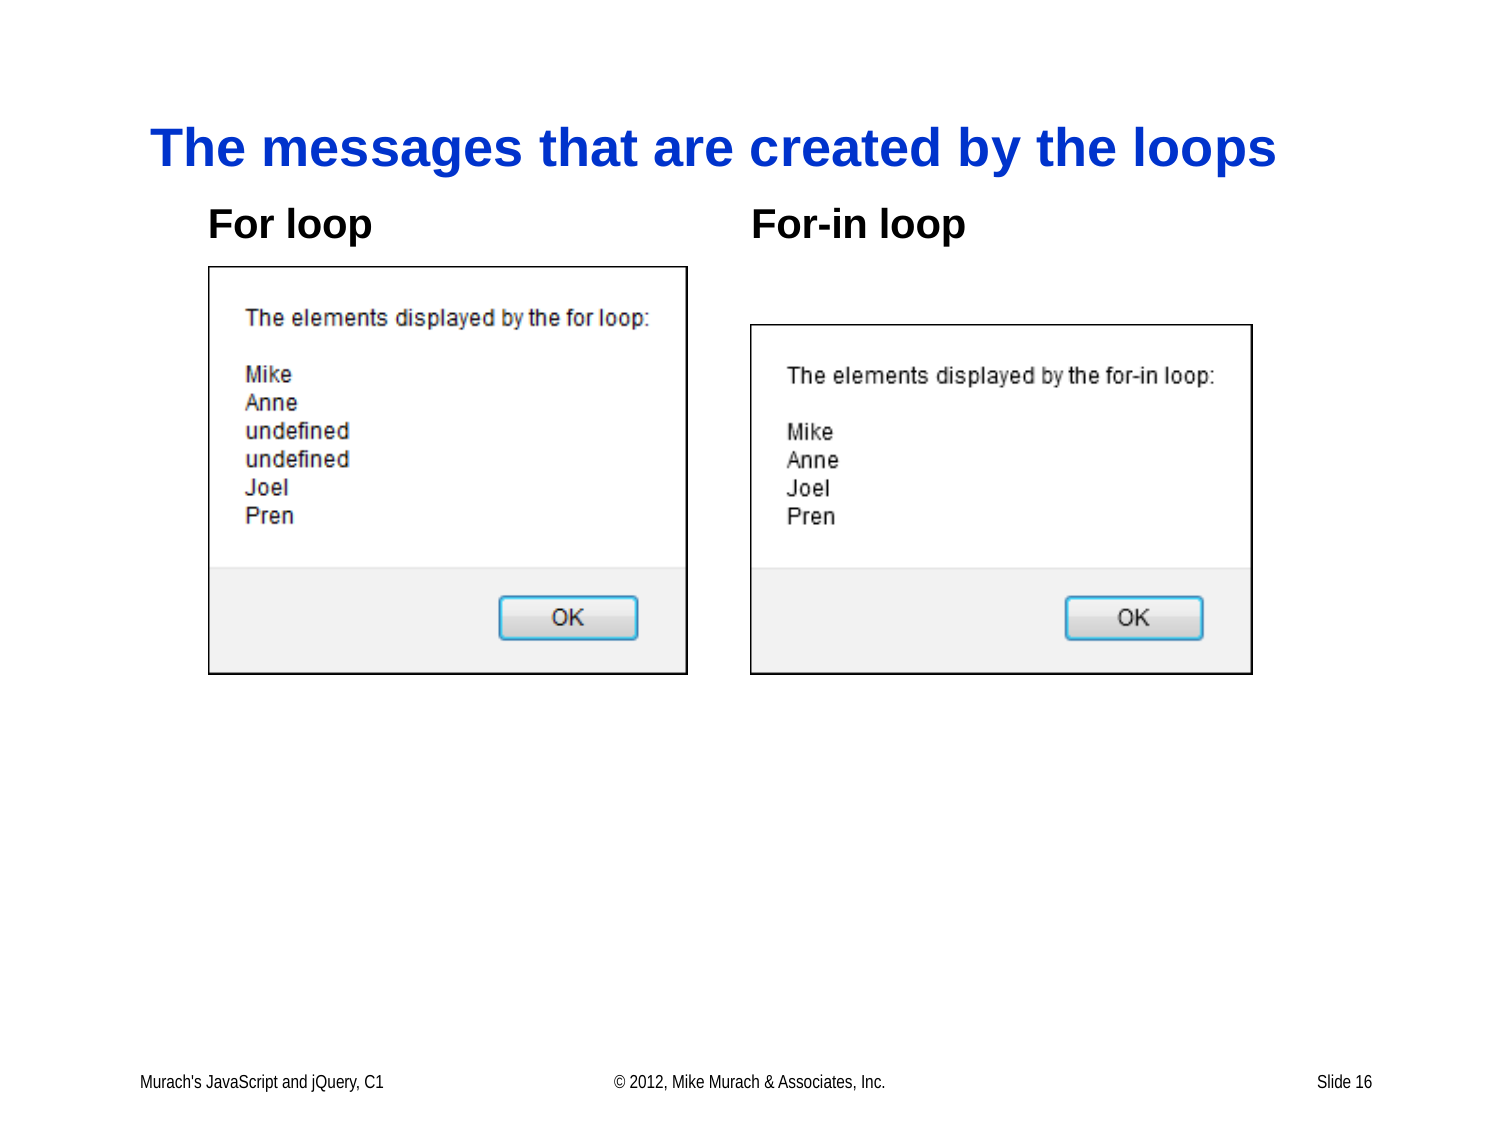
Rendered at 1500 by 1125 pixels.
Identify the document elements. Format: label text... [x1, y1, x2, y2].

picture [208, 266, 688, 676]
slide_number Murach's JavaScript and jQuery, C1 [125, 1025, 450, 1100]
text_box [150, 187, 1363, 308]
picture [749, 324, 1253, 676]
slide_number Slide 16 [1074, 1025, 1388, 1100]
footer © 2012, Mike Murach & Associates, Inc. [474, 1025, 1025, 1100]
title The messages that are created by the loops [150, 112, 1350, 179]
